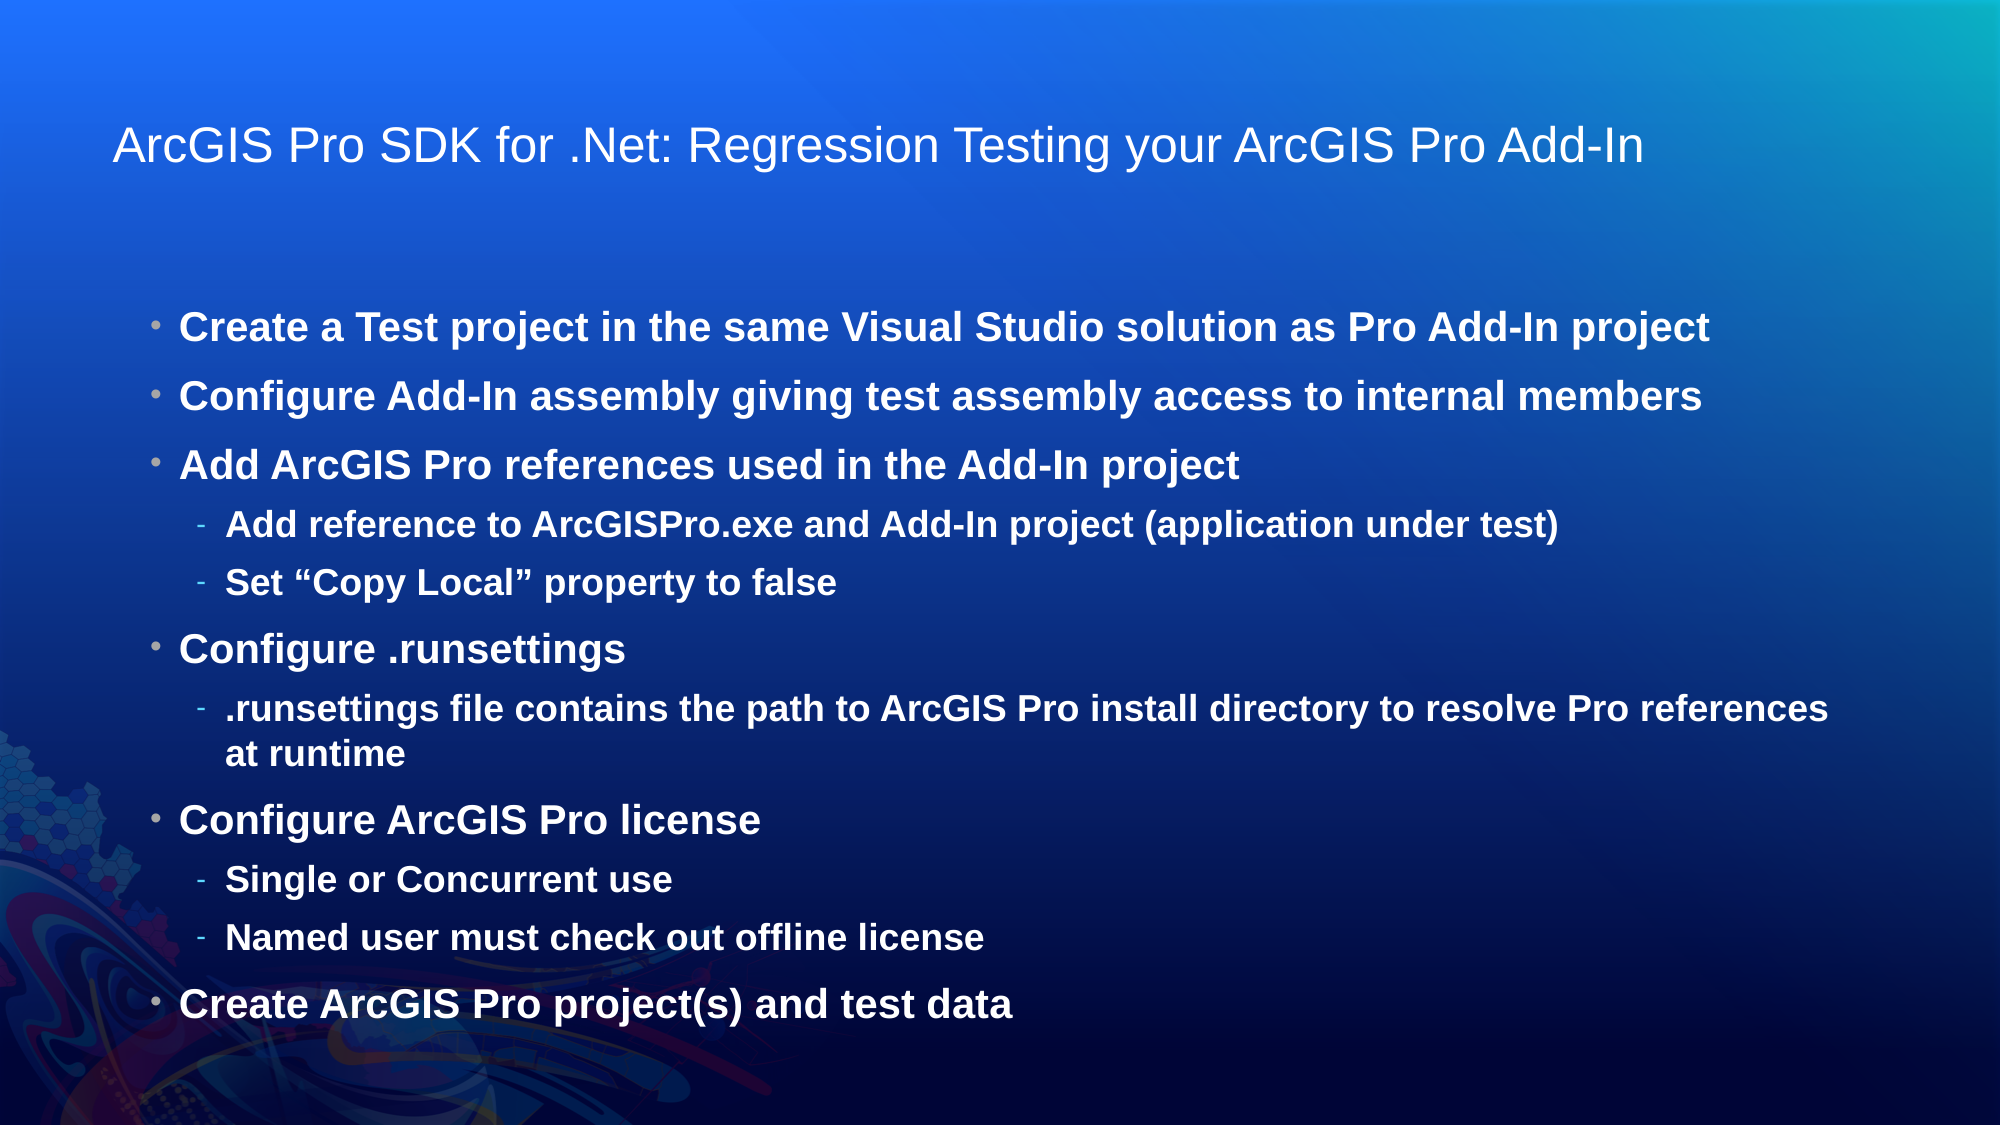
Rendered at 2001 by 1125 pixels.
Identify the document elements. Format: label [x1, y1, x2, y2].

text_box [0, 0, 2000, 1125]
